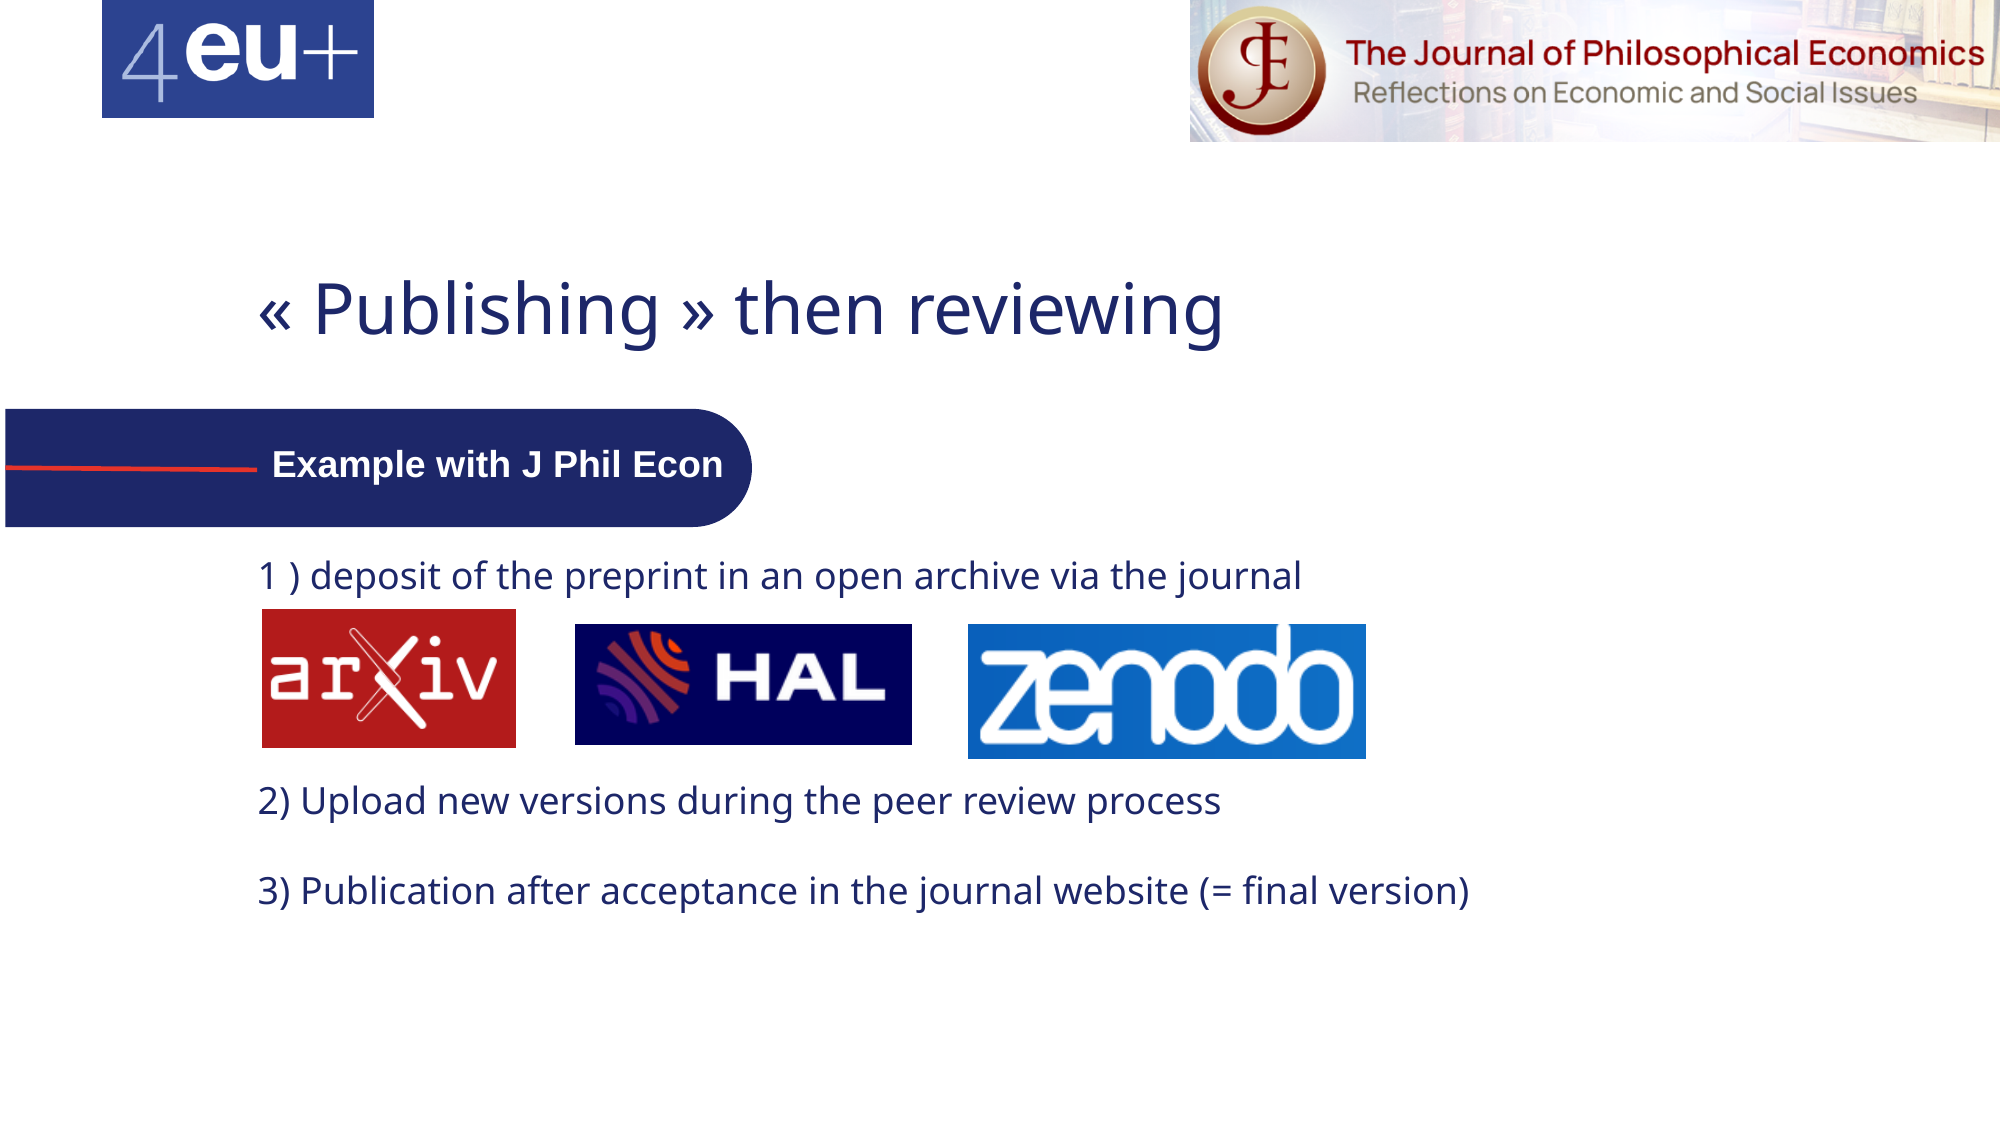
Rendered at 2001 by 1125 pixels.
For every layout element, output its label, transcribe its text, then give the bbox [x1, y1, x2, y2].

list 1 ) deposit of the preprint in an open archive via the journal 2) Upload new versions during the peer review process 3) Publication after acceptance in the journal website (= final version) [251, 552, 1906, 1035]
text_box Example with J Phil Econ [257, 432, 1230, 493]
text_box [3, 476, 749, 530]
picture [262, 609, 516, 748]
picture [1190, 0, 2000, 142]
title « Publishing » then reviewing [251, 162, 1900, 350]
picture [102, 0, 374, 118]
picture [575, 623, 912, 745]
text_box [3, 406, 743, 468]
picture [968, 623, 1366, 759]
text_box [5, 467, 258, 471]
